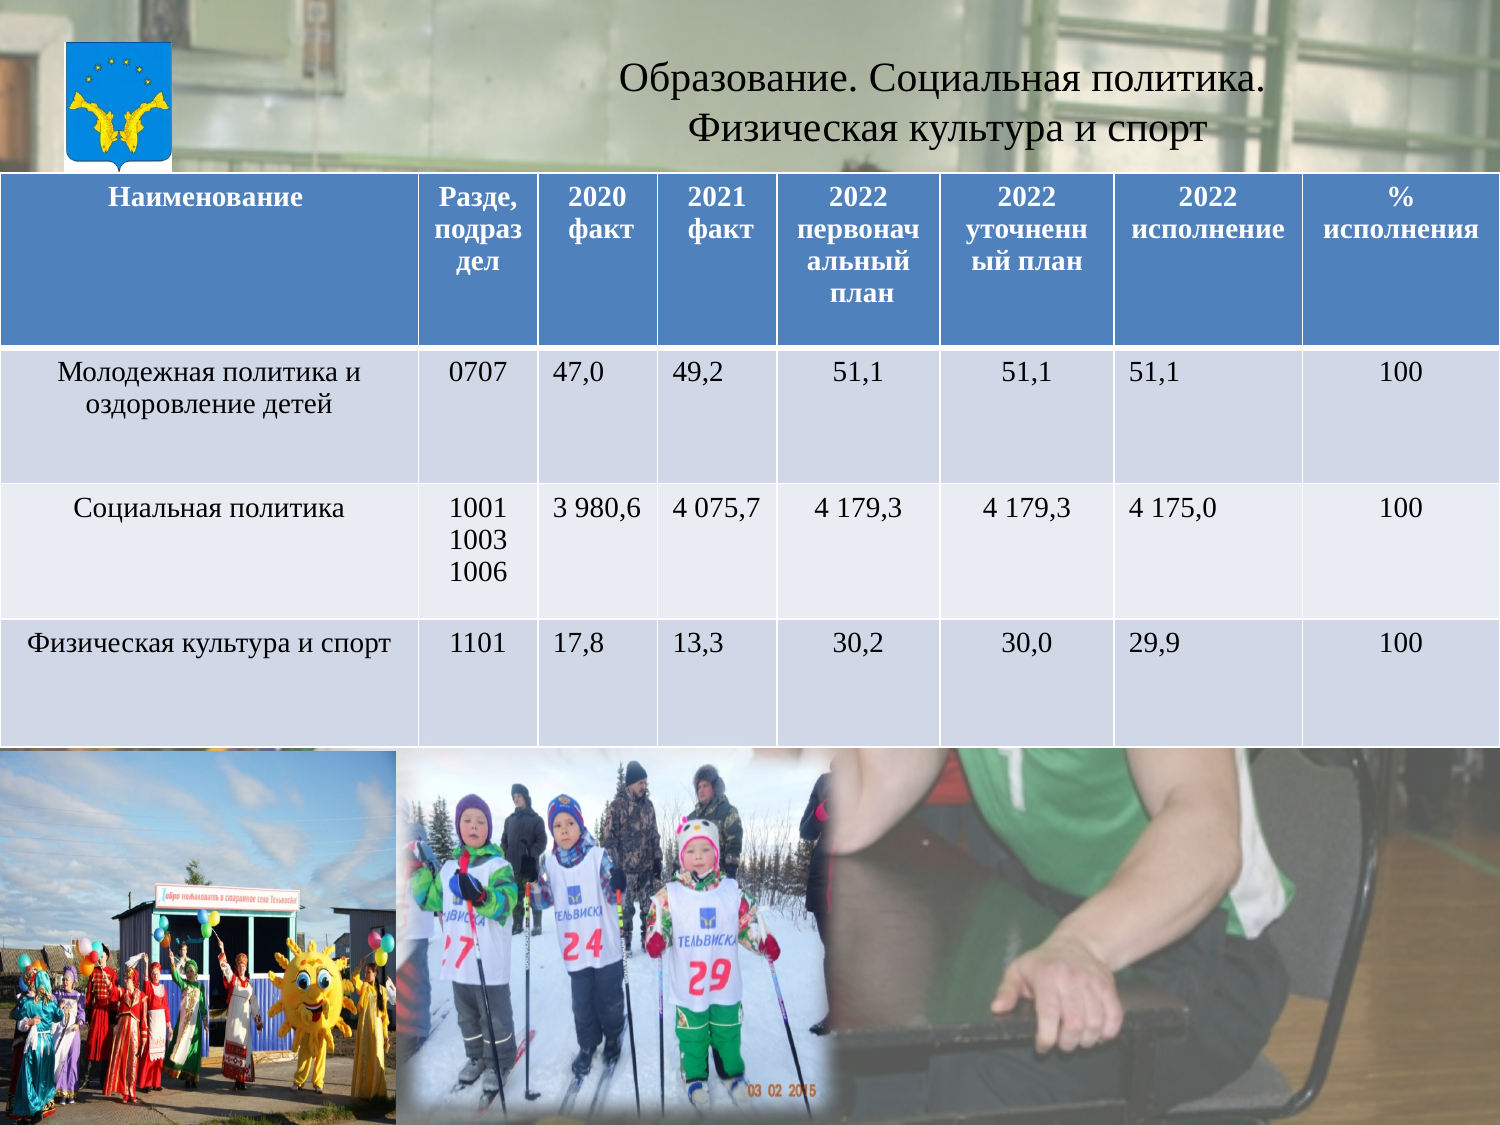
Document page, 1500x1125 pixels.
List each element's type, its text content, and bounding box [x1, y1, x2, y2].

table_header 2021 факт [658, 174, 776, 345]
table_cell 13,3 [658, 620, 776, 738]
table_cell 4 179,3 [778, 484, 939, 618]
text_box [850, 748, 1500, 1125]
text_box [0, 0, 1500, 172]
table_cell 49,2 [658, 351, 776, 483]
table_cell 100 [1303, 484, 1499, 618]
table_cell 51,1 [778, 351, 939, 483]
table_header 2022 уточненный план [941, 174, 1113, 345]
table_header 2020 факт [539, 174, 657, 345]
table_cell 100 [1303, 351, 1499, 483]
table_cell 51,1 [941, 351, 1113, 483]
table_cell Социальная политика [1, 484, 418, 618]
table_cell 47,0 [539, 351, 657, 483]
picture [64, 42, 172, 173]
table_cell 51,1 [1115, 351, 1302, 483]
table_cell 0707 [419, 351, 537, 483]
table_cell 4 175,0 [1115, 484, 1302, 618]
table_header Наименование [1, 174, 418, 345]
table_cell 4 179,3 [941, 484, 1113, 618]
table_cell 1101 [419, 620, 537, 738]
table_cell 100 [1303, 620, 1499, 746]
table_cell 17,8 [539, 620, 657, 738]
table_cell 3 980,6 [539, 484, 657, 618]
picture [0, 739, 845, 1125]
table_header 2022 первоначальный план [778, 174, 939, 345]
table_cell 30,2 [778, 620, 939, 746]
table_cell Физическая культура и спорт [1, 620, 418, 746]
table_header % исполнения [1303, 174, 1499, 345]
table_cell 29,9 [1115, 620, 1302, 746]
text_box Образование. Социальная политика. Физическая культура и спорт [395, 42, 1500, 158]
table_cell 1001 1003 1006 [419, 484, 537, 618]
table_header 2022 исполнение [1115, 174, 1302, 345]
table_cell 30,0 [941, 620, 1113, 746]
table_cell Молодежная политика и оздоровление детей [1, 351, 418, 483]
table_cell 4 075,7 [658, 484, 776, 618]
table_header Разде, подраздел [419, 174, 537, 345]
